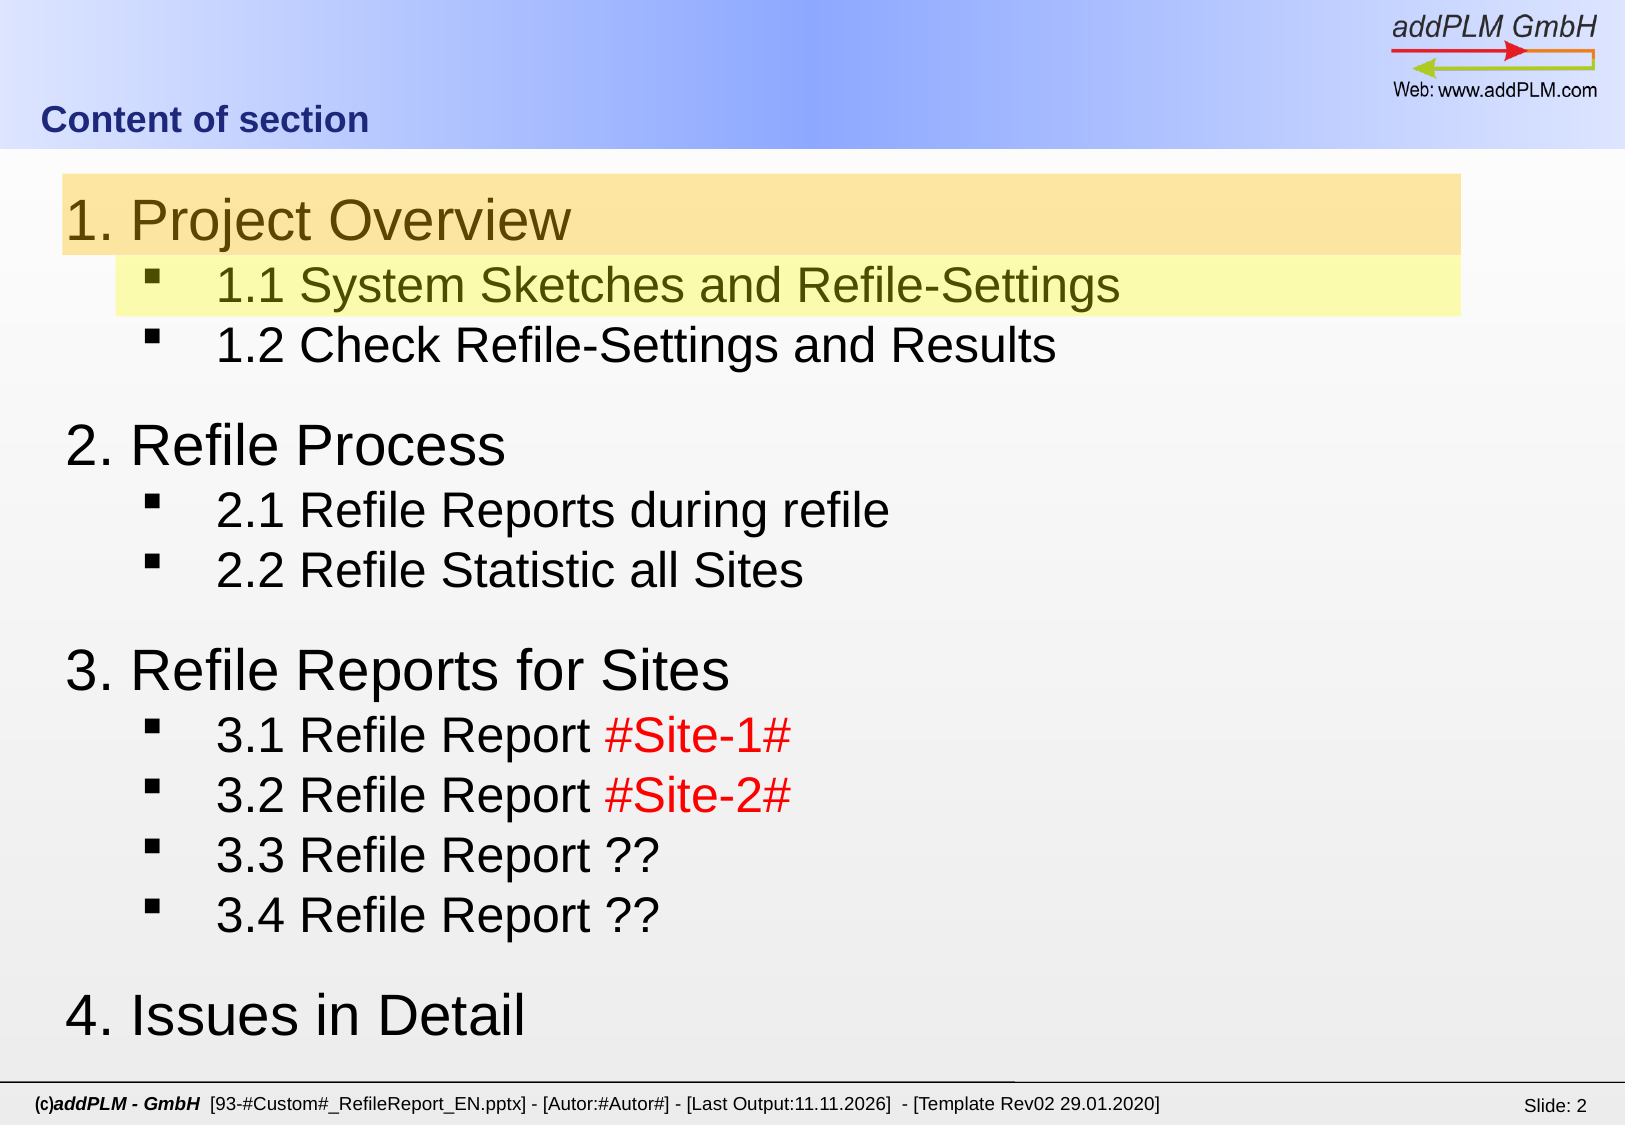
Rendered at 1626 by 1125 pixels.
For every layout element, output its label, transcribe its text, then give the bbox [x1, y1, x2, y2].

text_box [115, 255, 1461, 317]
text_box [62, 173, 1461, 255]
picture [1391, 14, 1597, 97]
title Content of section [40, 67, 1582, 131]
